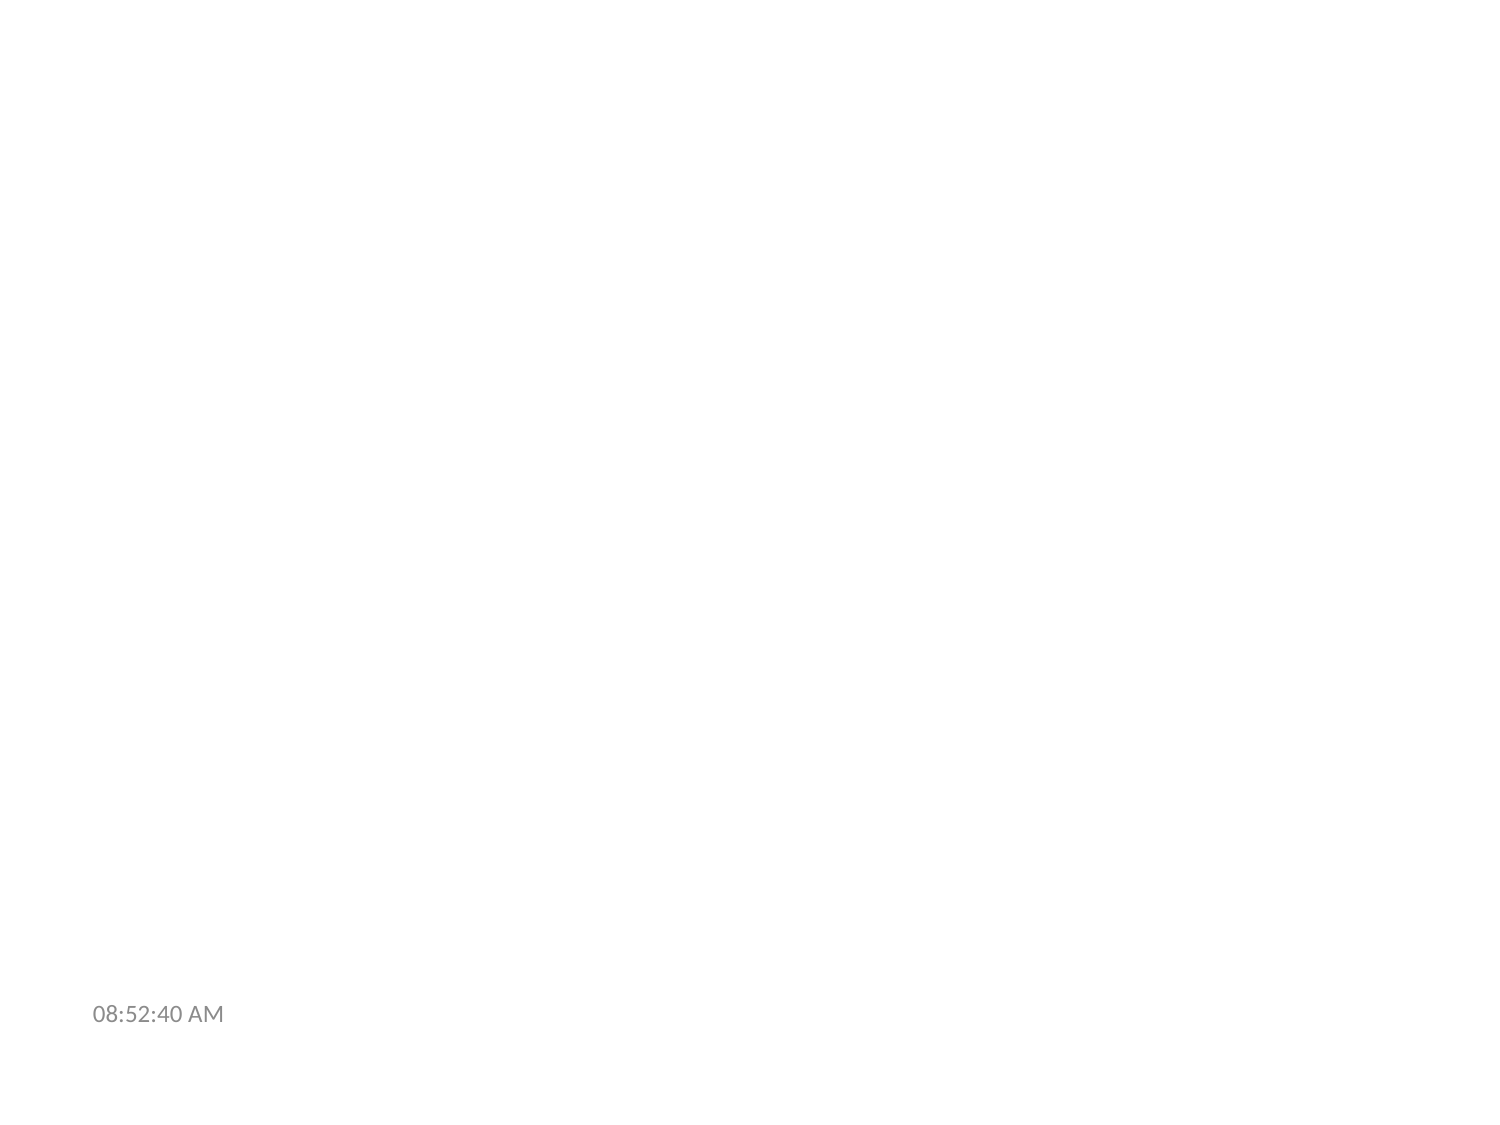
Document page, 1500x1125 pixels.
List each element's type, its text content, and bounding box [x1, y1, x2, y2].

text_box 3:35:09 PM [77, 982, 428, 1043]
